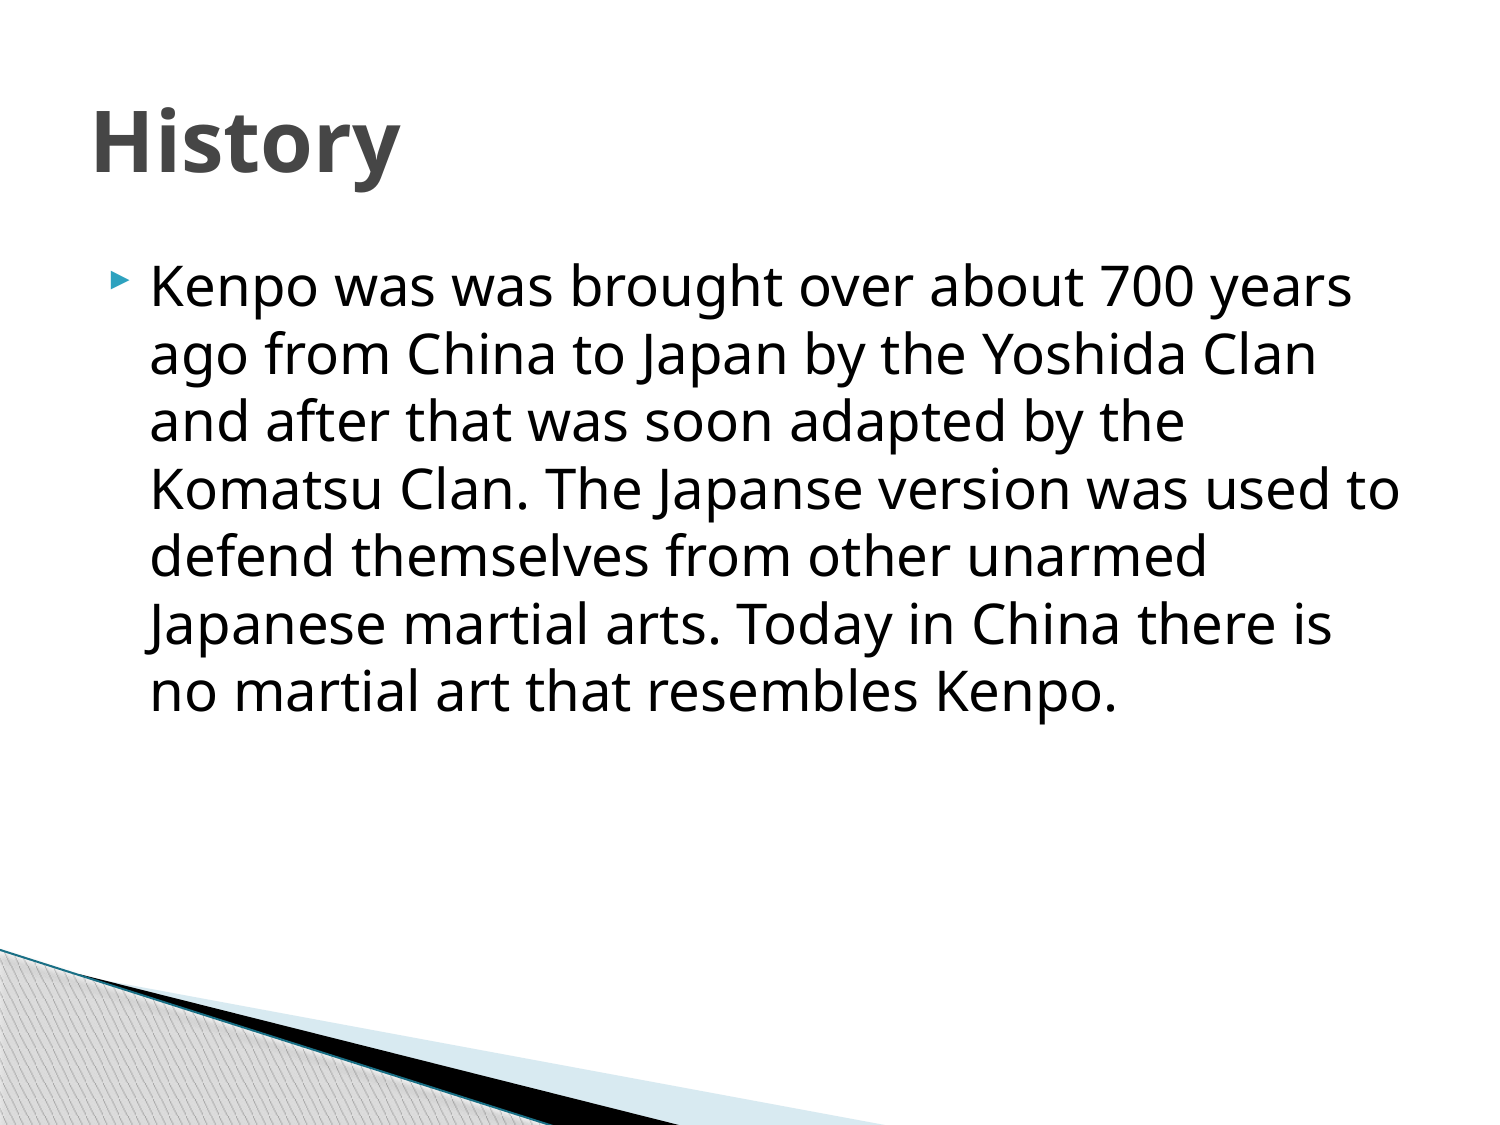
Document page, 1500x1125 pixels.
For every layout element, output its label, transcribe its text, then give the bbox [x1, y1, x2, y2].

title History [75, 45, 1425, 233]
list Kenpo was was brought over about 700 years ago from China to Japan by the Yoshida Clan and after that was soon adapted by the Komatsu Clan. The Japanse version was used to defend themselves from other unarmed Japanese martial arts. Today in China there is no martial art that resembles Kenpo. [75, 243, 1425, 986]
